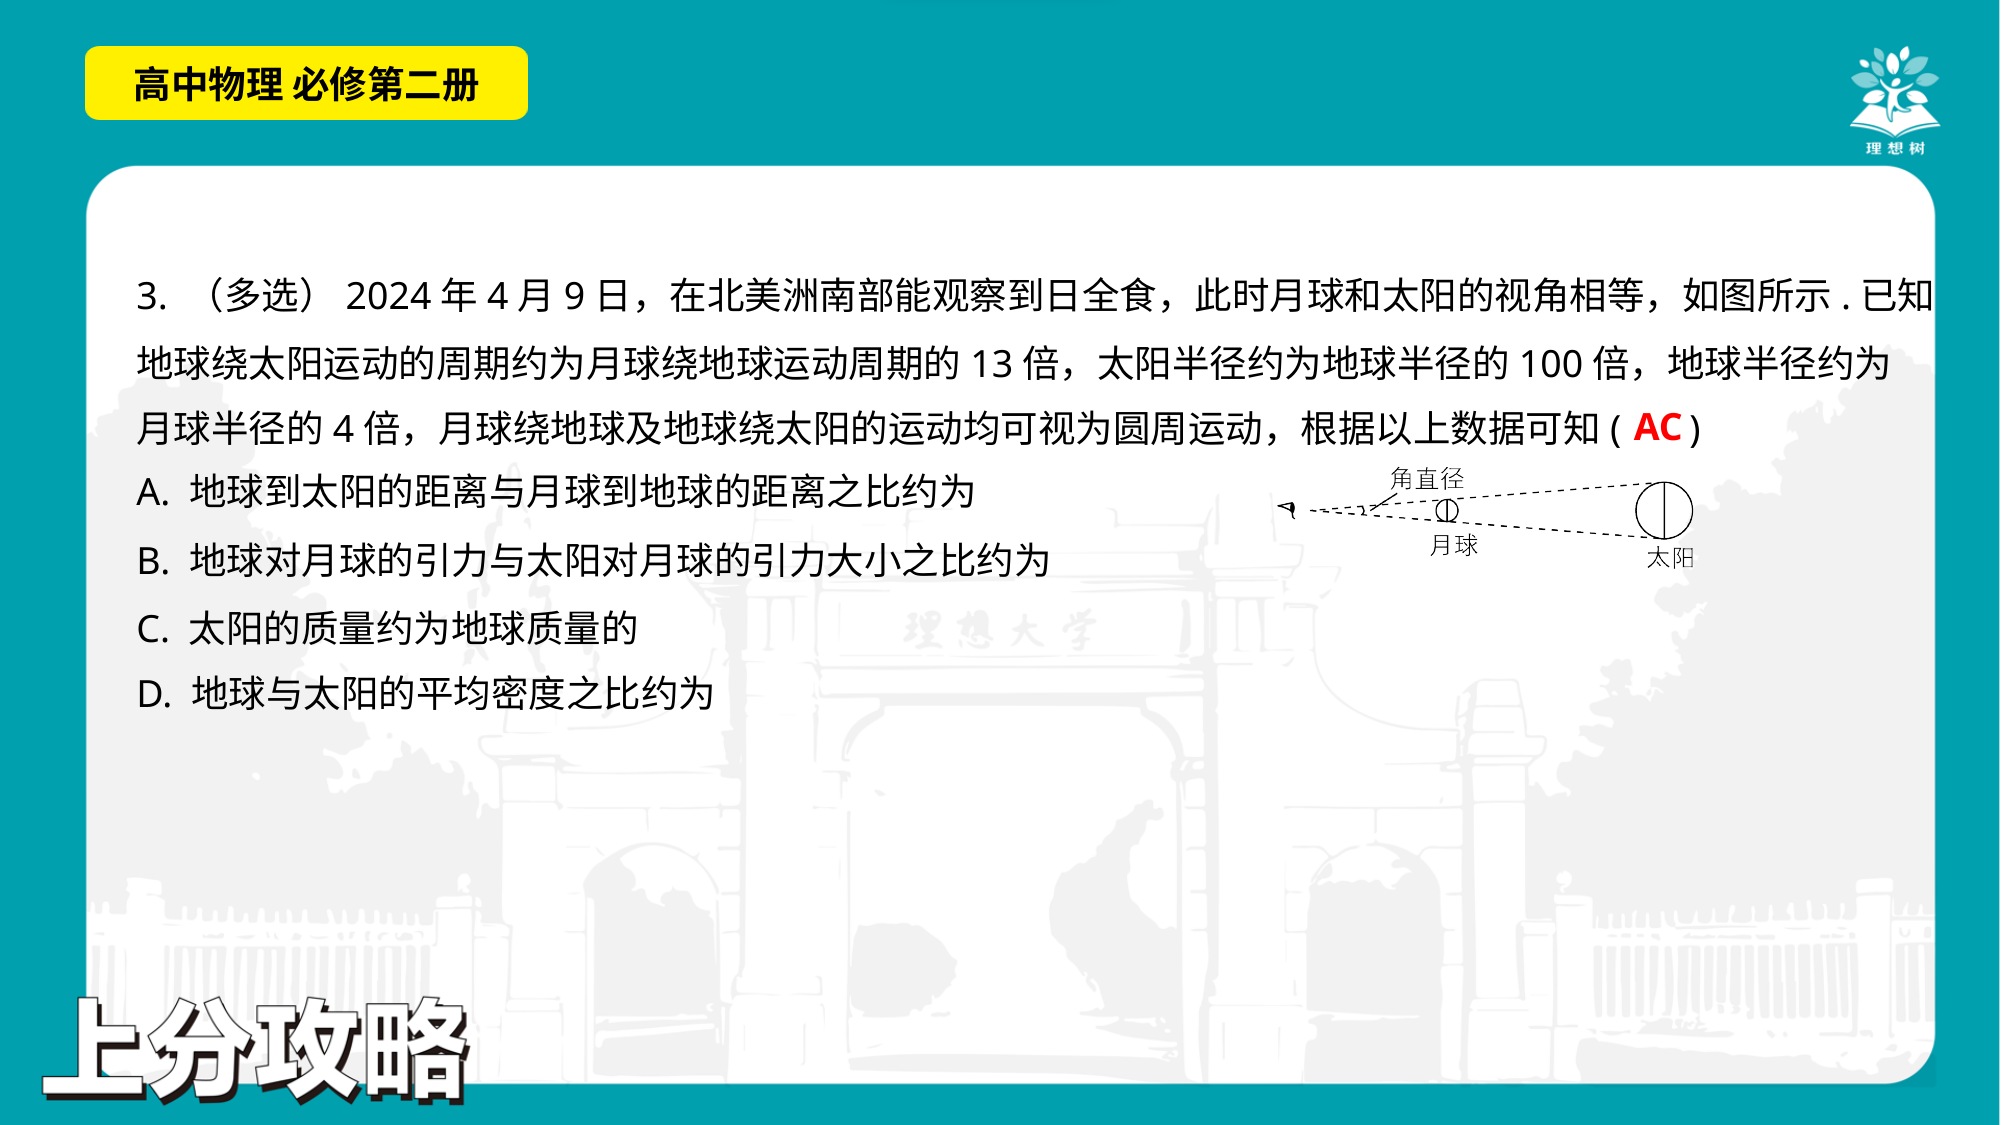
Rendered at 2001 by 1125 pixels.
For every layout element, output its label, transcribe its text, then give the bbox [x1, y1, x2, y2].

picture [0, 0, 2000, 1125]
text_box AC [1617, 383, 1700, 442]
text_box 3. （多选）2024年4月9日，在北美洲南部能观察到日全食，此时月球和太阳的视角相等，如图所示.已知 地球绕太阳运动的周期约为月球绕地球运动周期的13倍，太阳半径约为地球半径的100倍，地球半径约为 月球半径的4倍，月球绕地球及地球绕太阳的运动均可视为圆周运动，根据以上数据可知( ) [136, 247, 1865, 444]
